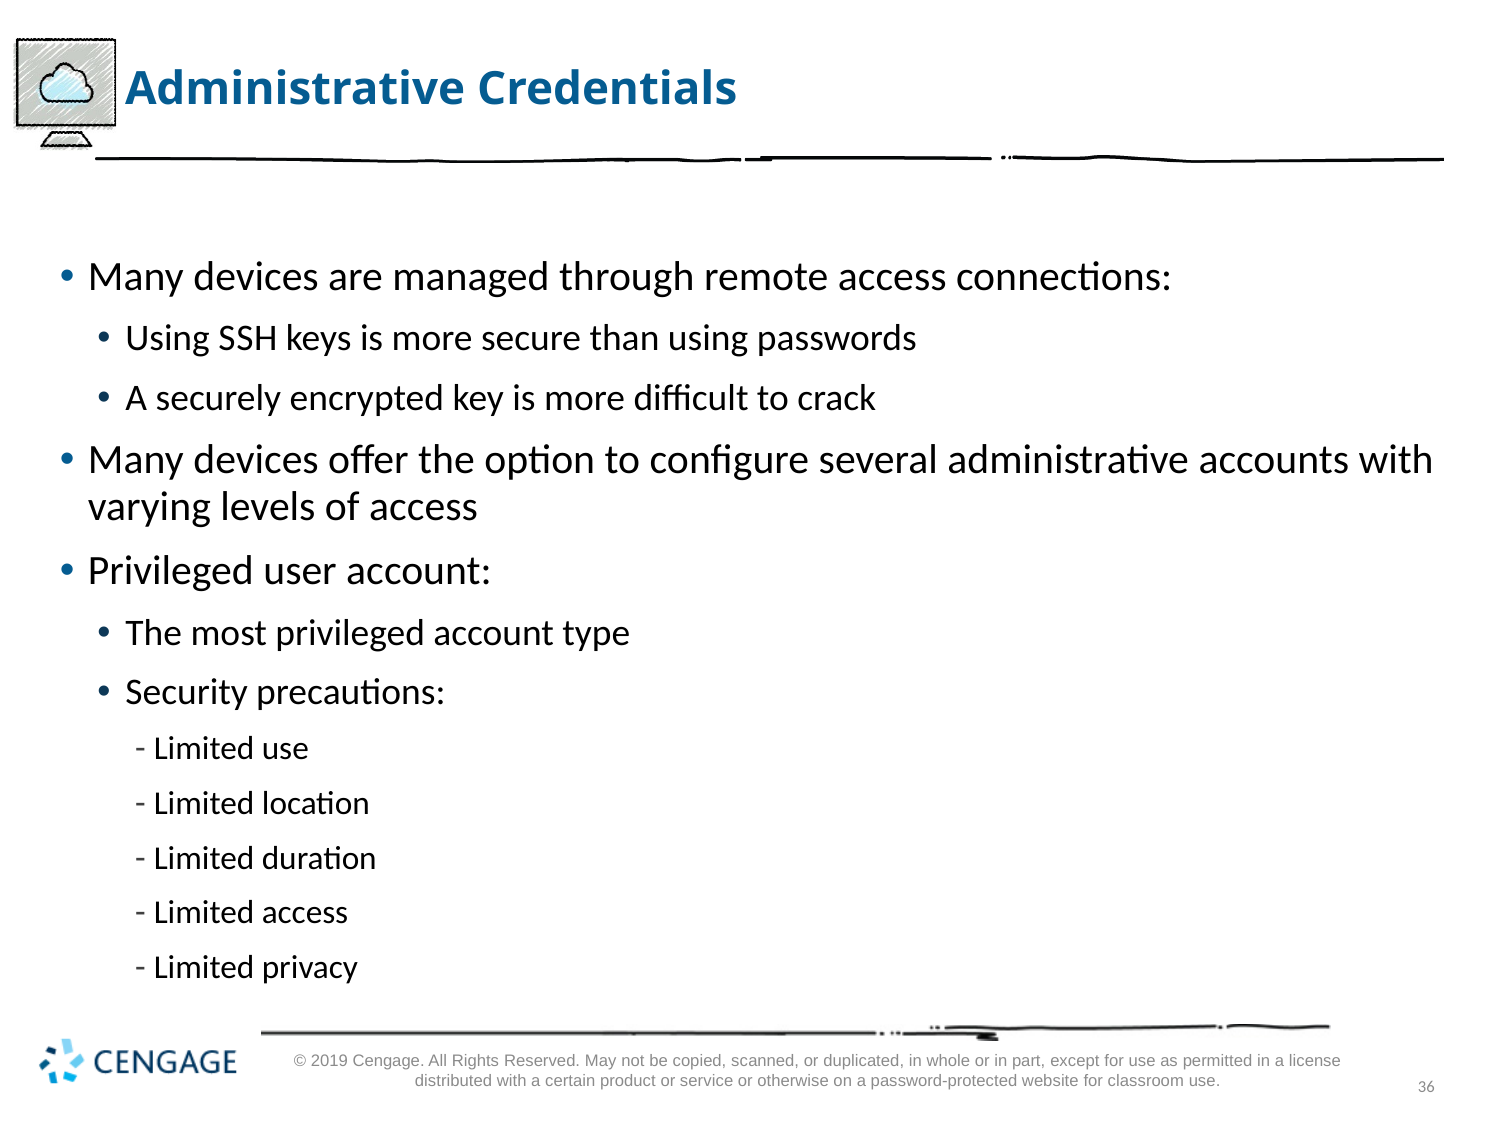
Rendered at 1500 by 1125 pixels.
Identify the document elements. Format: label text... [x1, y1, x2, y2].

picture [13, 36, 117, 151]
picture [261, 1024, 1331, 1041]
footer © 2019 Cengage. All Rights Reserved. May not be copied, scanned, or duplicated, in whole or in part, except for use as permitted in a license distributed with a certain product or service or otherwise on a password-protected website for classroom use. [262, 1050, 1375, 1091]
picture [95, 155, 1444, 163]
title Administrative Credentials [125, 66, 1442, 116]
picture [19, 1025, 249, 1096]
list Many devices are managed through remote access connections: Using S S H keys is more secure than using passwords A securely encrypted key is more difficult to crack Many devices offer the option to configure several administrative accounts with varying levels of access Privileged user account: The most privileged account type Security precautions: Limited use Limited location Limited duration Limited access Limited privacy [59, 252, 1441, 994]
